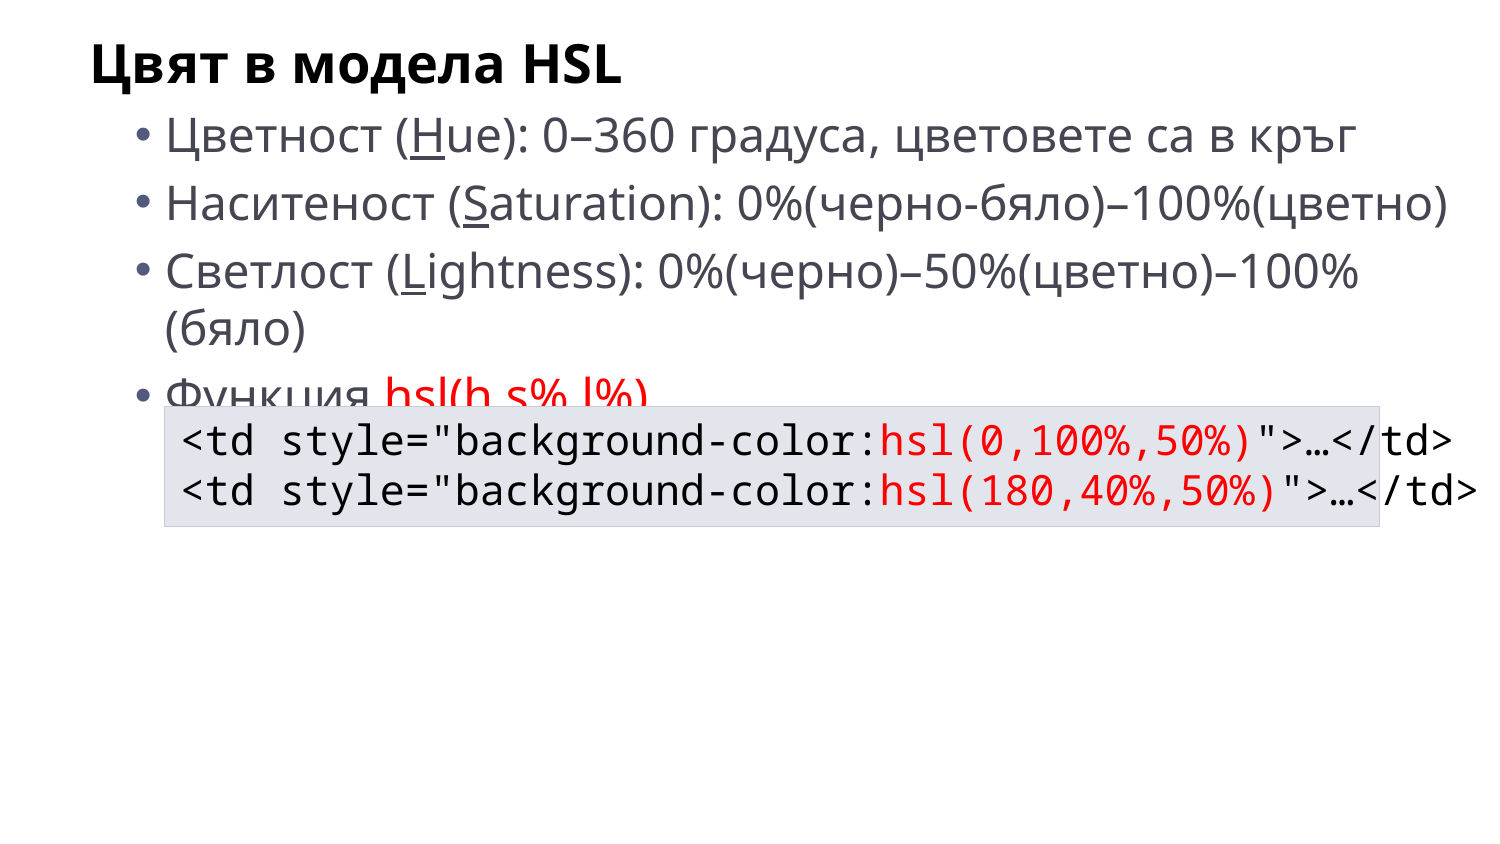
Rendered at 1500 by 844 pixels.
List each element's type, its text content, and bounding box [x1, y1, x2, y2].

text_box <td style="background-color:hsl(0,100%,50%)">…</td> <td style="background-color:hsl(180,40%,50%)">…</td> [164, 406, 1380, 527]
list Цвят в модела HSL Цветност (Hue): 0–360 градуса, цветовете са в кръг Наситеност (Saturation): 0%(черно-бяло)–100%(цветно) Светлост (Lightness): 0%(черно)–50%(цветно)–100%(бяло) Функция hsl(h,s%,l%) [75, 21, 1475, 835]
